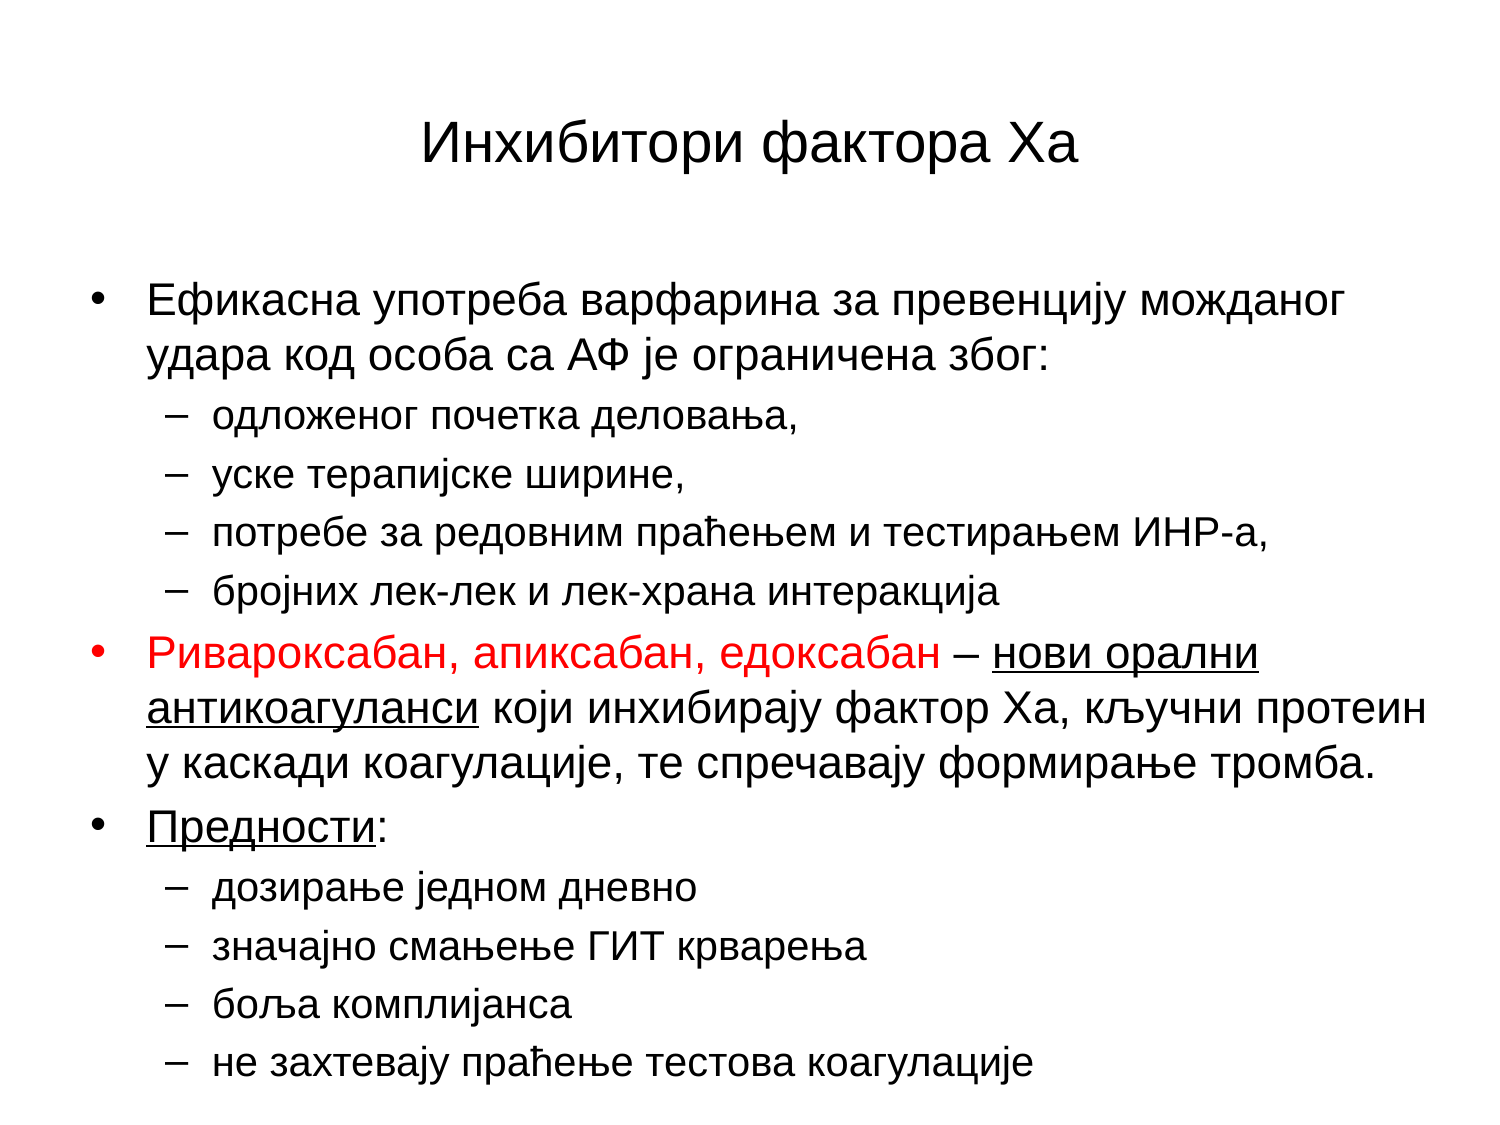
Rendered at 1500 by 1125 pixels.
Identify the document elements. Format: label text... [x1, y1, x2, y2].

list Ефикасна употреба варфарина за превенцију можданог удара код особа са АФ је ограничена због: одложеног почетка деловања, уске терапијске ширине, потребе за редовним праћењем и тестирањем ИНР-а, бројних лек-лек и лек-храна интеракција Ривароксабан, aпиксабан, едоксабан – нови орални антикоагуланси који инхибирају фактор Ха, кључни протеин у каскади коагулације, те спречавају формирање тромба. Предности: дозирање једном дневно значајно смањење ГИТ крварења боља комплијанса не захтевају праћење тестова коагулације [75, 262, 1459, 1094]
title Инхибитори фактора Ха [75, 45, 1425, 233]
